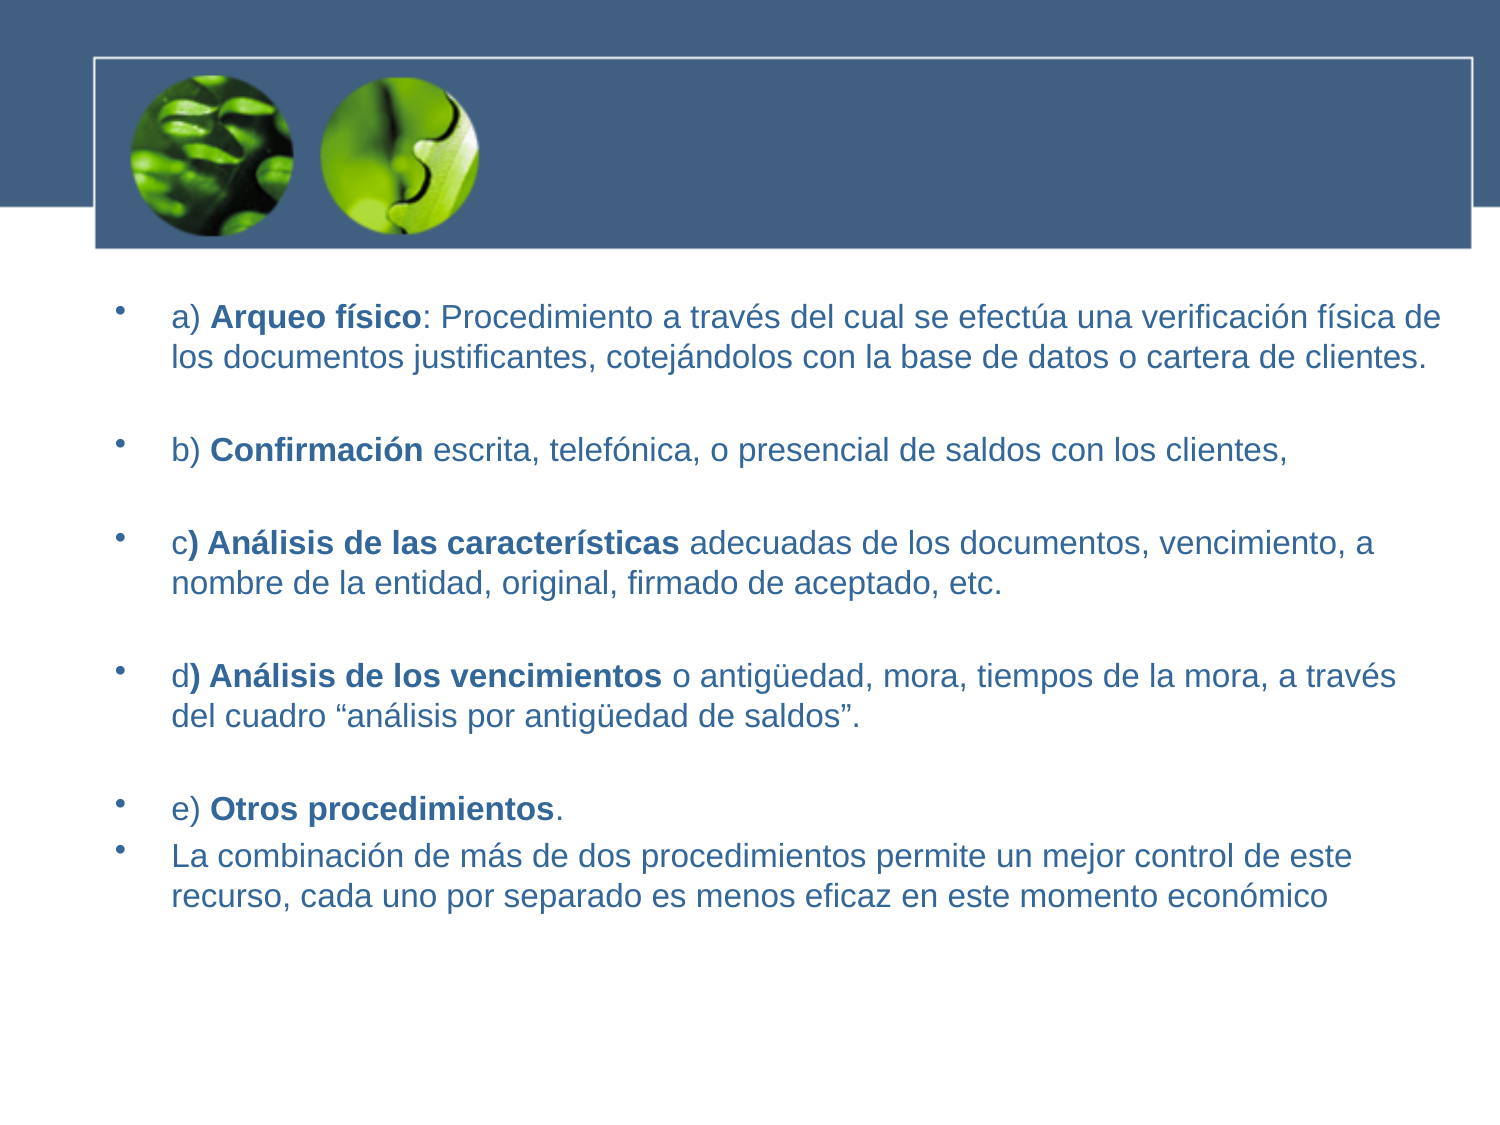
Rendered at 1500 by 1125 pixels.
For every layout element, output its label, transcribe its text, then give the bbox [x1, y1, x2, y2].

picture [0, 0, 1500, 1125]
list a) Arqueo físico: Procedimiento a través del cual se efectúa una verificación física de los documentos justificantes, cotejándolos con la base de datos o cartera de clientes. b) Confirmación escrita, telefónica, o presencial de saldos con los clientes, c) Análisis de las características adecuadas de los documentos, vencimiento, a nombre de la entidad, original, firmado de aceptado, etc. d) Análisis de los vencimientos o antigüedad, mora, tiempos de la mora, a través del cuadro “análisis por antigüedad de saldos”. e) Otros procedimientos. La combinación de más de dos procedimientos permite un mejor control de este recurso, cada uno por separado es menos eficaz en este momento económico [99, 287, 1463, 988]
